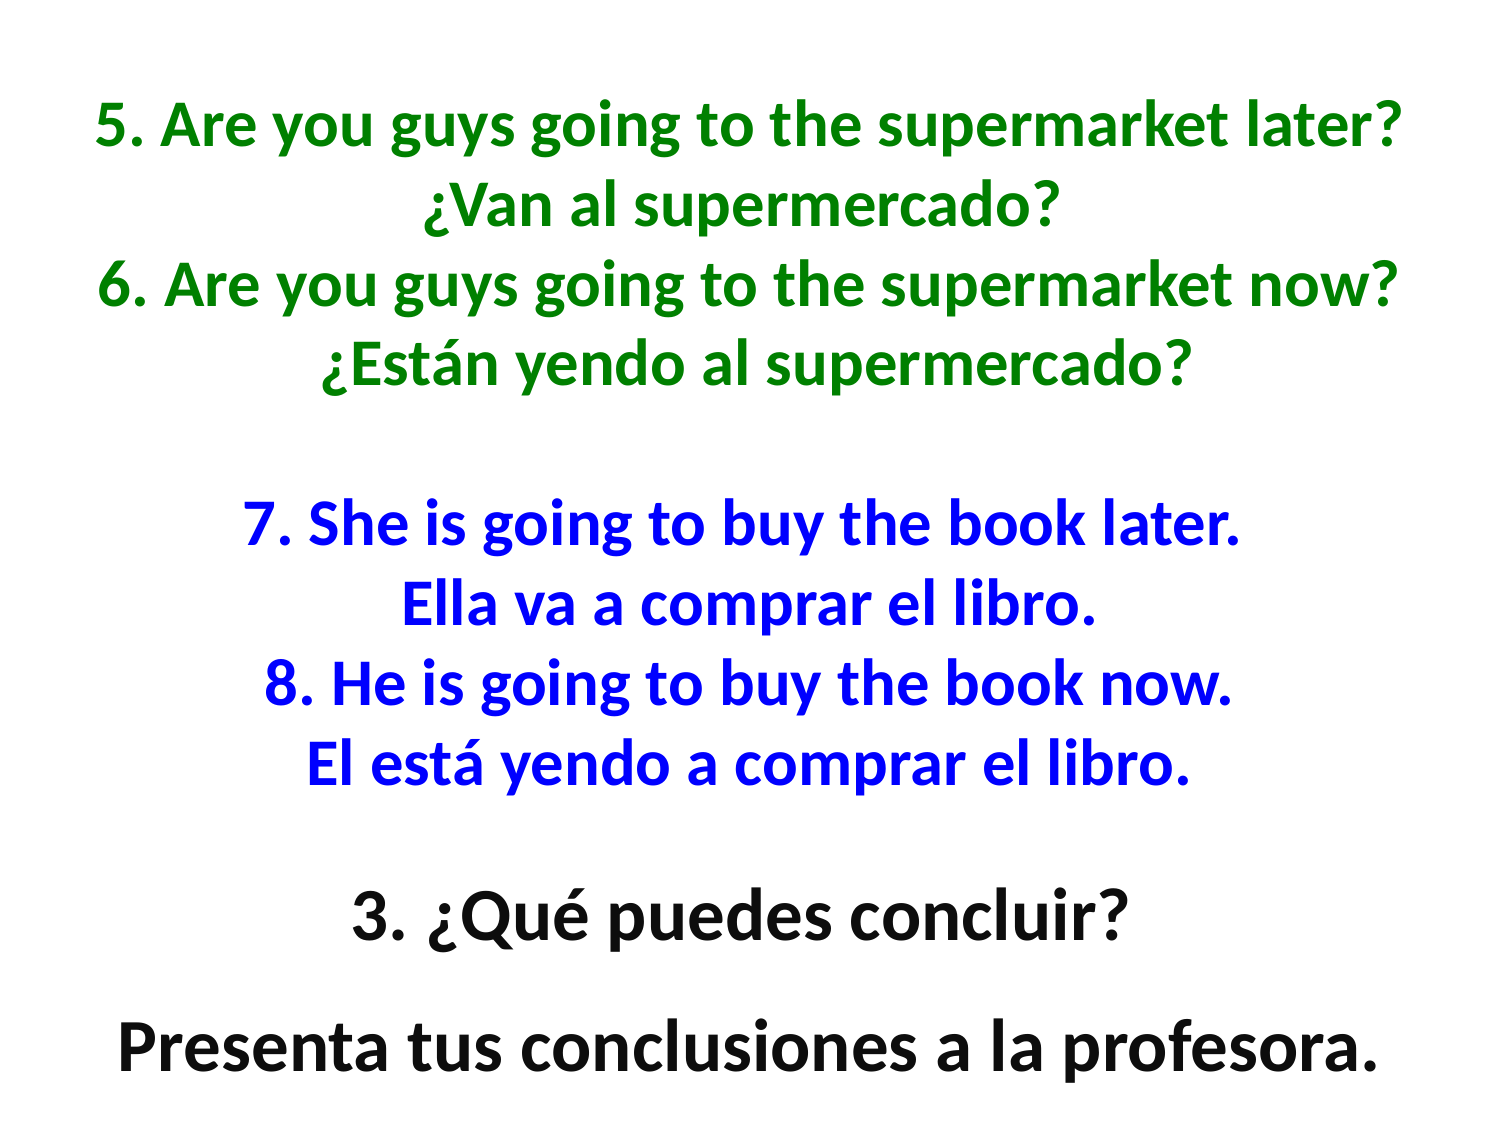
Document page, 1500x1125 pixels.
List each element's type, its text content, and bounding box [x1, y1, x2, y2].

text_box 3. ¿Qué puedes concluir? [0, 858, 1500, 964]
text_box 5. Are you guys going to the supermarket later? ¿Van al supermercado? 6. Are you guys going to the supermarket now? ¿Están yendo al supermercado? 7. She is going to buy the book later. Ella va a comprar el libro. 8. He is going to buy the book now. El está yendo a comprar el libro. [0, 71, 1500, 852]
text_box Presenta tus conclusiones a la profesora. [0, 989, 1500, 1095]
